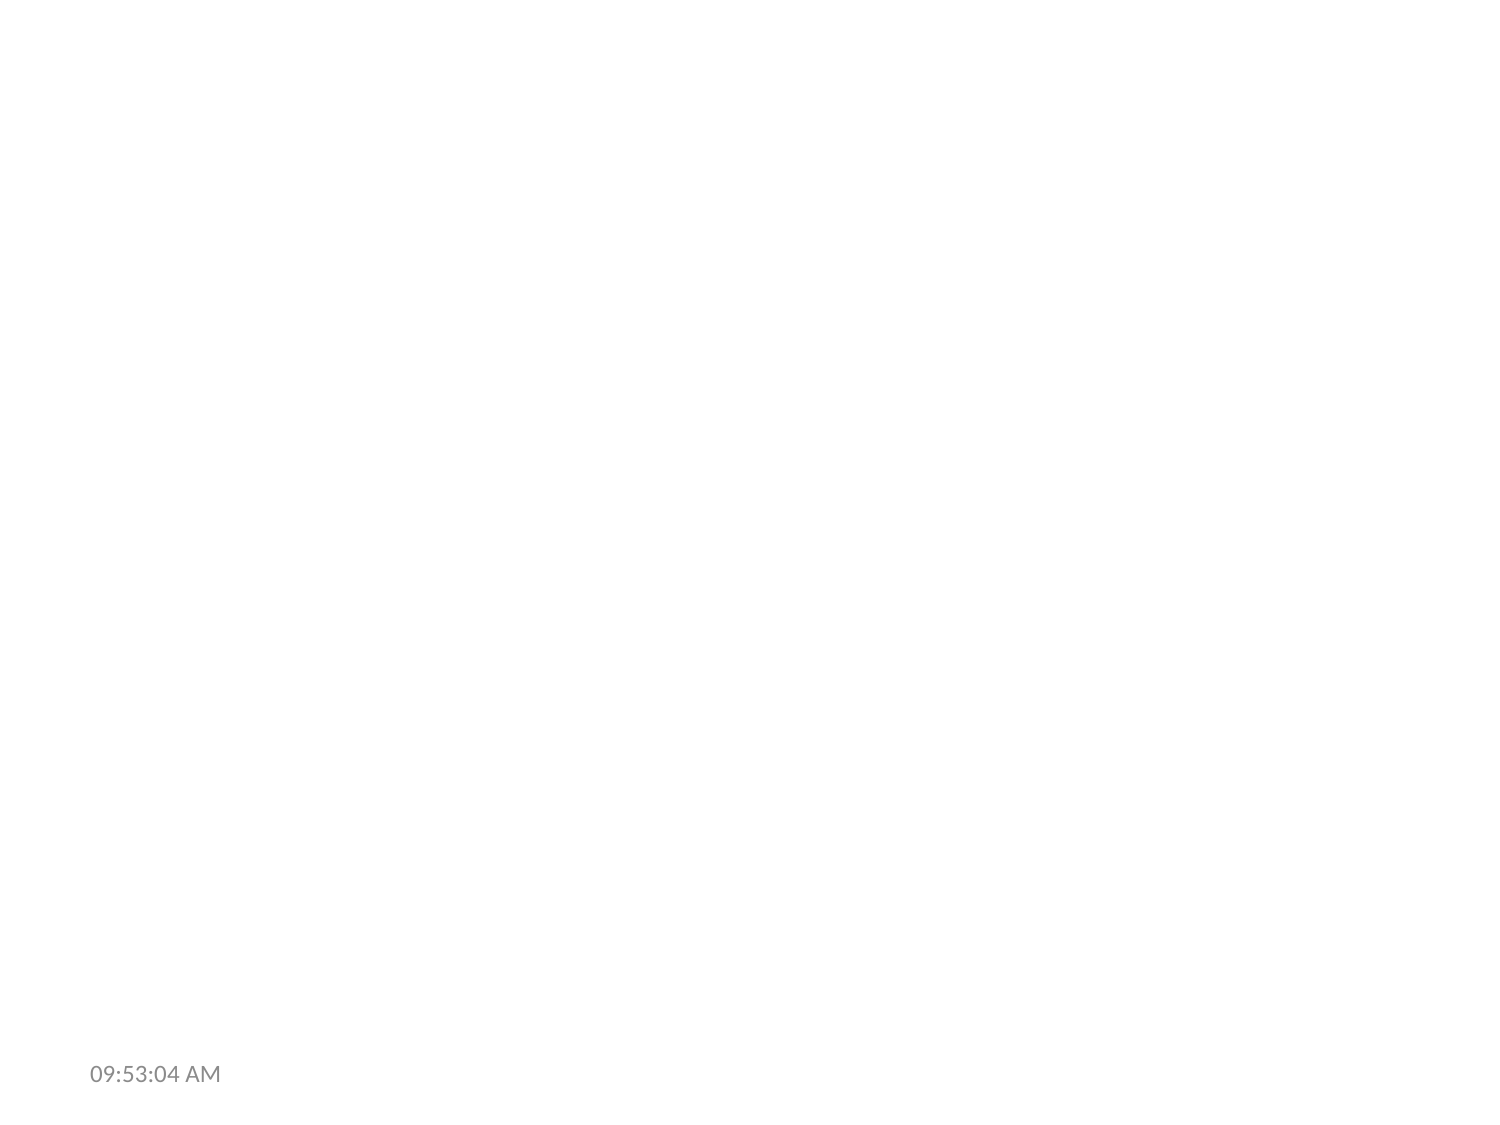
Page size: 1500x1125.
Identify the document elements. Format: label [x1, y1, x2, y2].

slide_number [75, 1042, 425, 1103]
